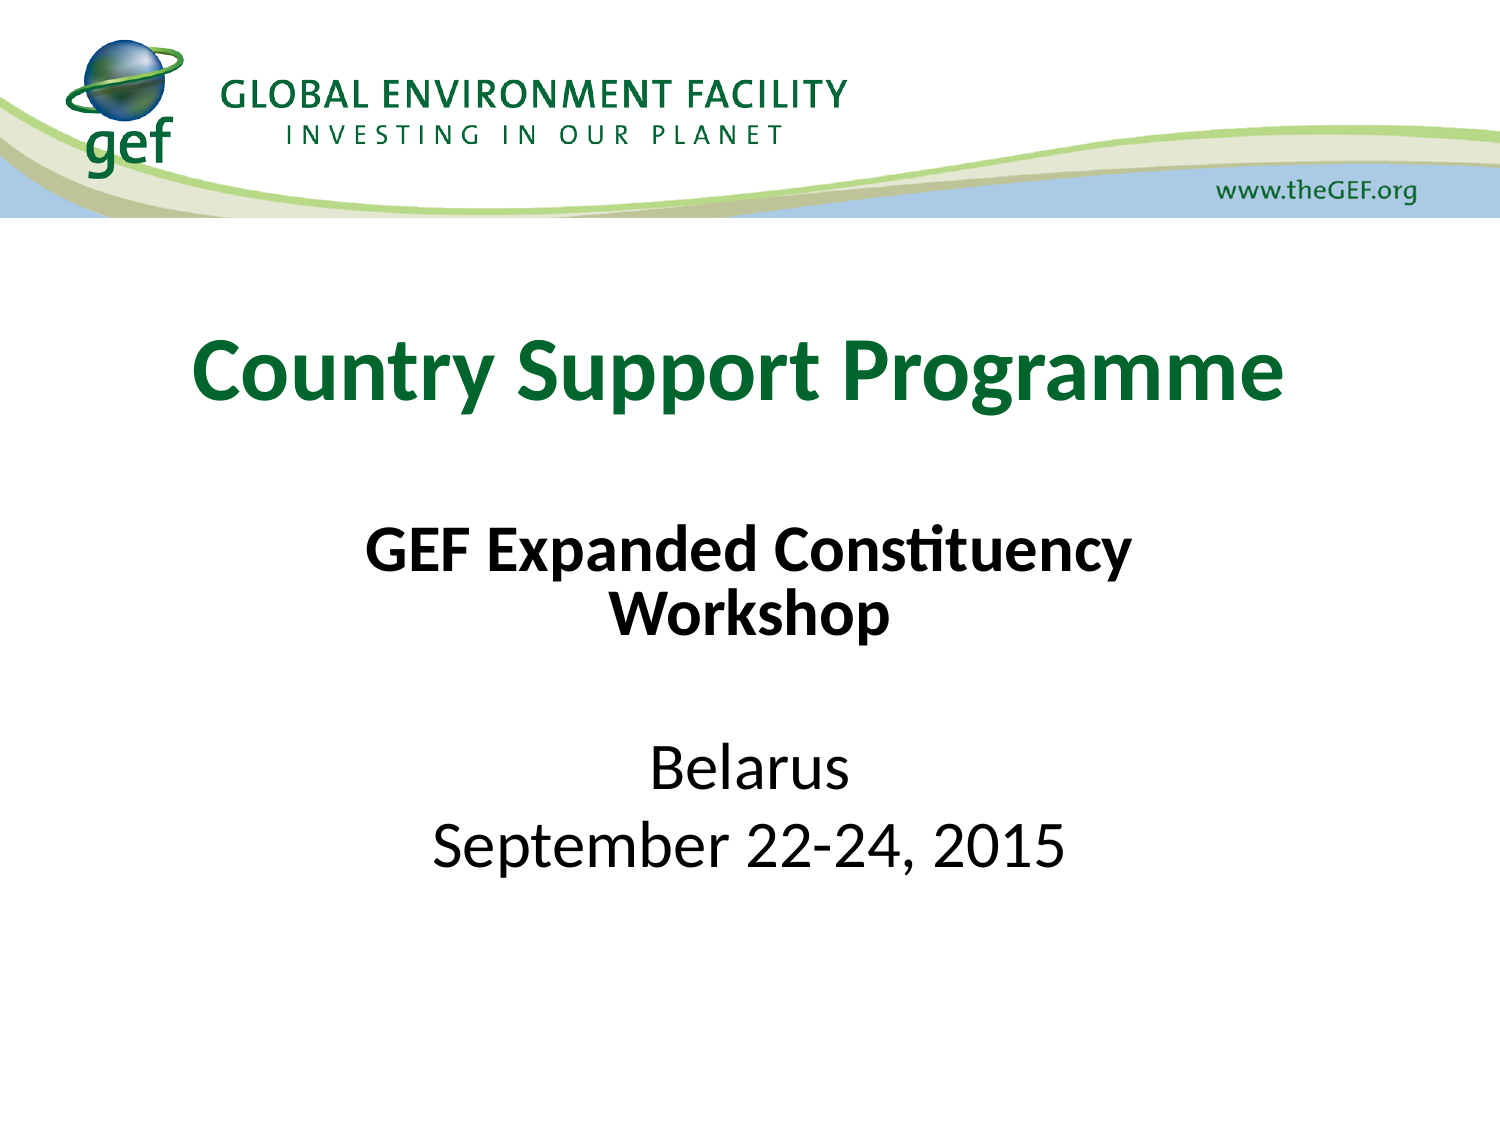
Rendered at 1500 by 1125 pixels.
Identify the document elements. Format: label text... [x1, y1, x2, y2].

picture [0, 12, 1500, 218]
title Country Support Programme [74, 324, 1426, 513]
subtitle GEF Expanded Constituency Workshop Belarus September 22-24, 2015 [224, 512, 1276, 976]
